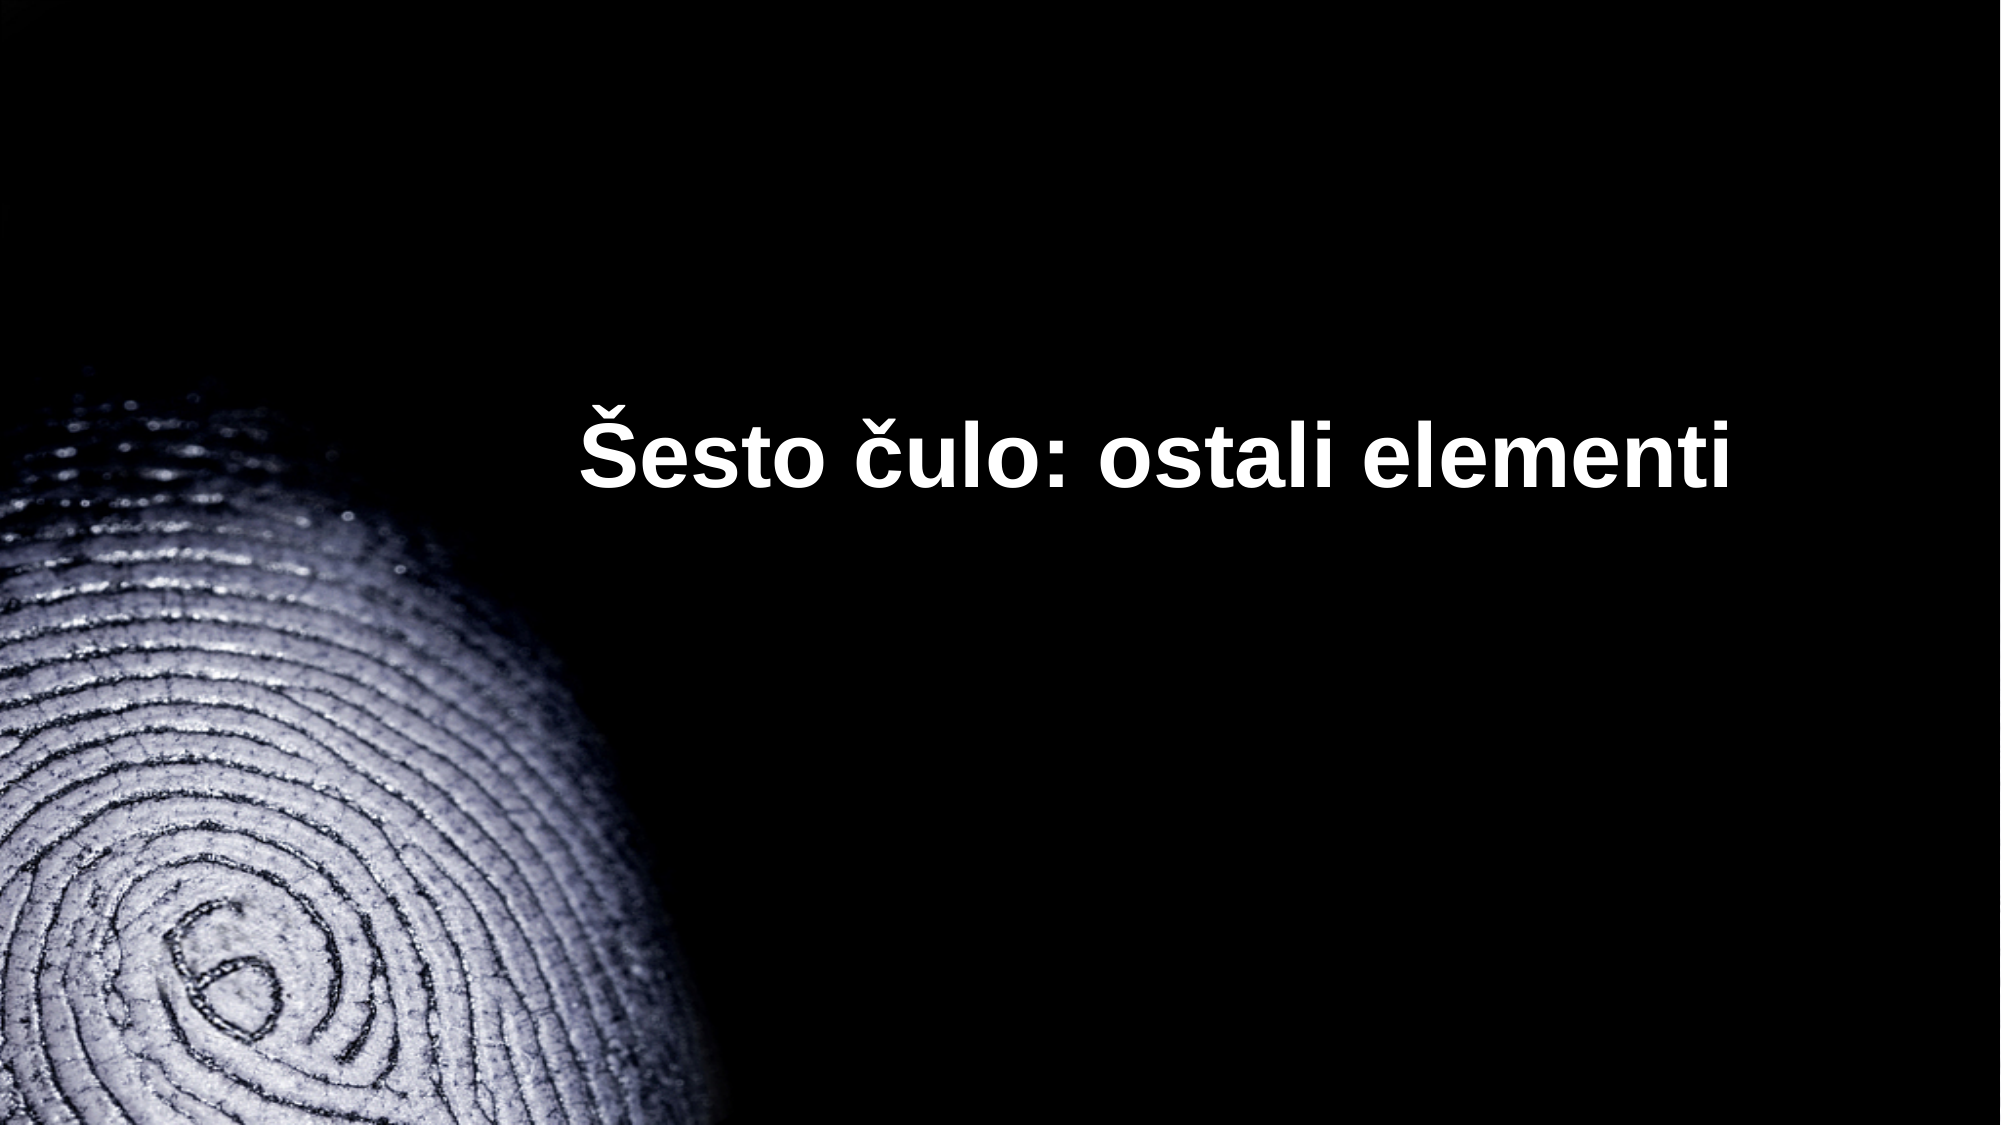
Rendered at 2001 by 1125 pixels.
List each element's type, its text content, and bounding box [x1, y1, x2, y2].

text_box Šesto čulo: ostali elementi [527, 287, 1750, 614]
picture [0, 0, 2001, 1125]
